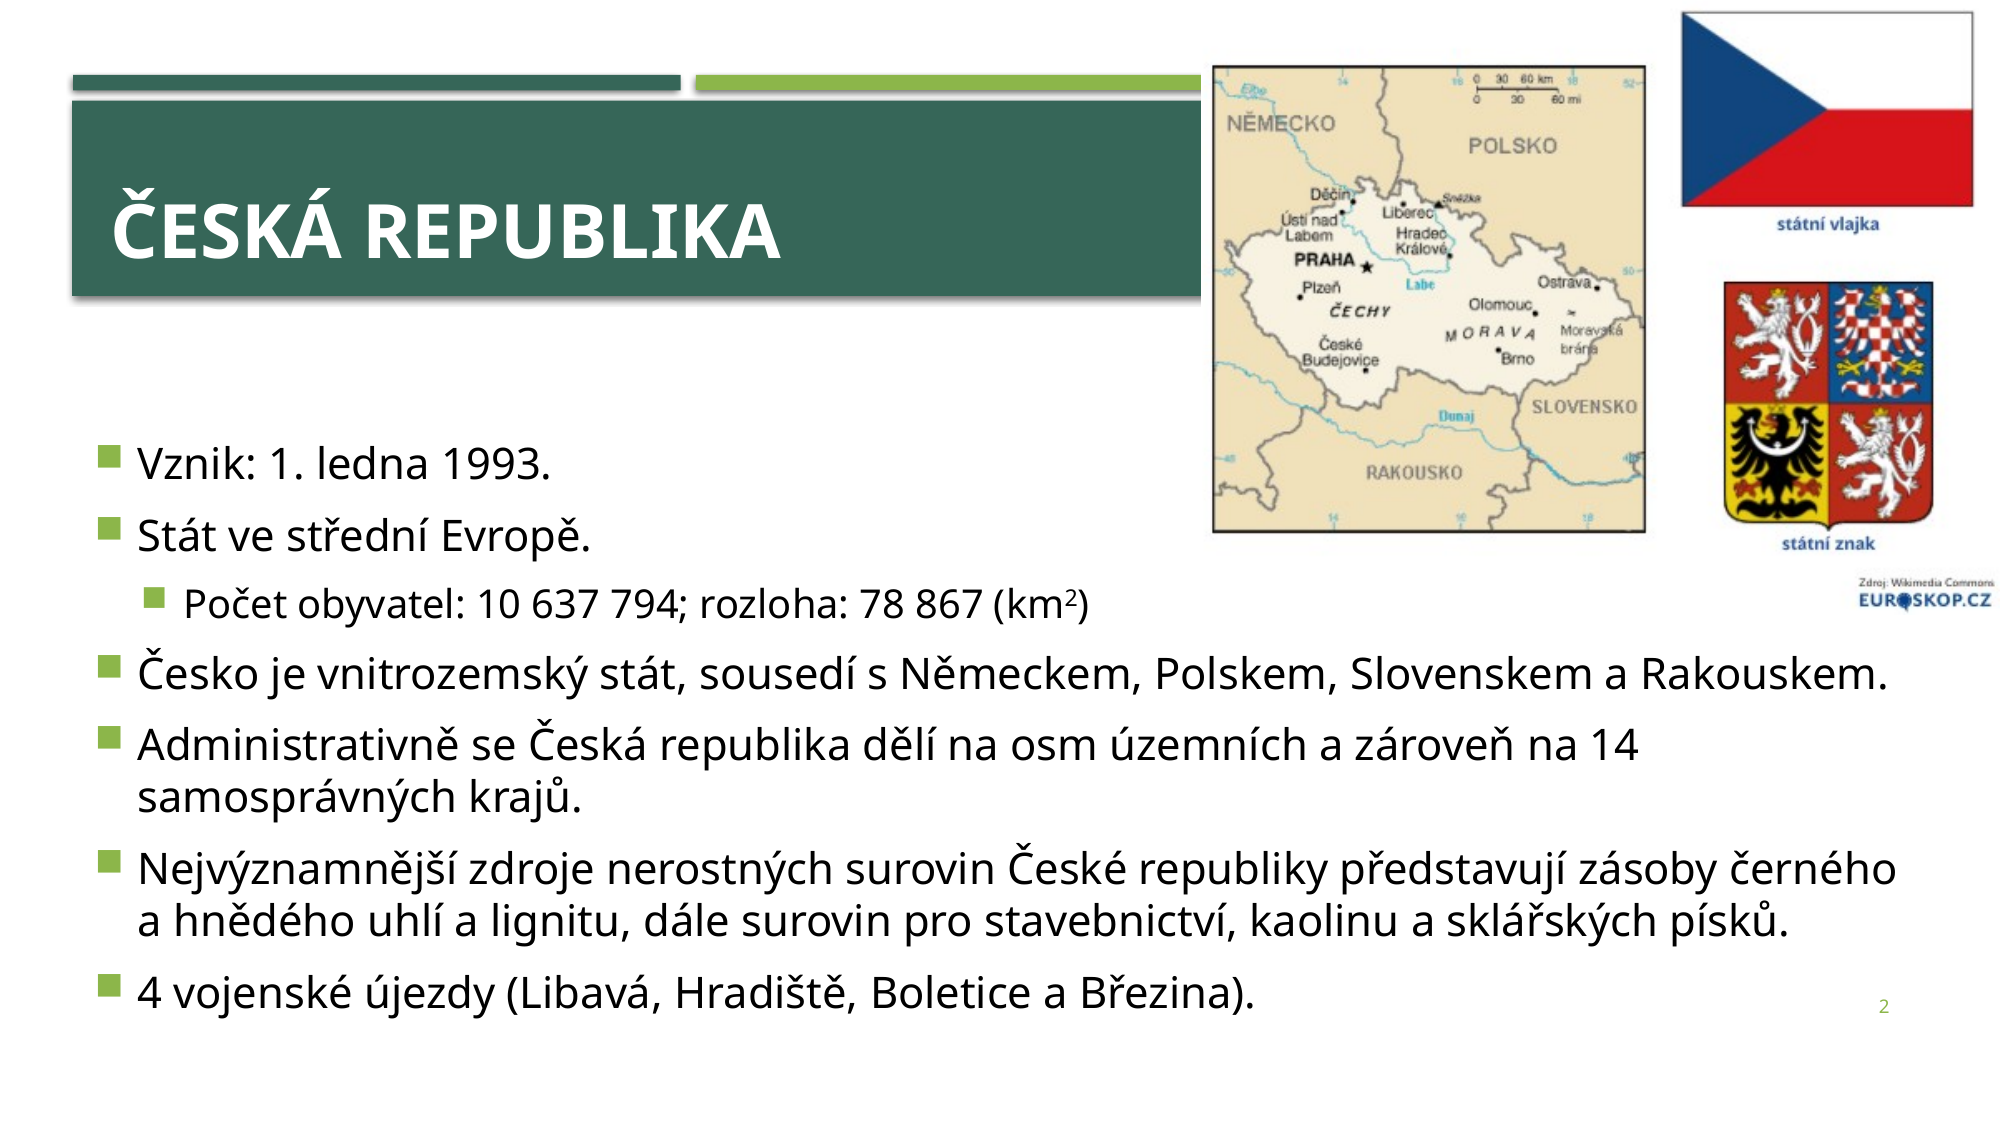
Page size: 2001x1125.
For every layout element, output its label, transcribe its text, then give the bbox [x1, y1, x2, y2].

list Vznik: 1. ledna 1993. Stát ve střední Evropě. Počet obyvatel: 10 637 794; rozloha: 78 867 (km2) Česko je vnitrozemský stát, sousedí s Německem, Polskem, Slovenskem a Rakouskem. Administrativně se Česká republika dělí na osm územních a zároveň na 14 samosprávných krajů. Nejvýznamnější zdroje nerostných surovin České republiky představují zásoby černého a hnědého uhlí a lignitu, dále surovin pro stavebnictví, kaolinu a sklářských písků. 4 vojenské újezdy (Libavá, Hradiště, Boletice a Březina). [78, 380, 1922, 1073]
slide_number 2 [1732, 977, 1905, 1037]
picture [1200, 0, 2000, 615]
title Česká republika [95, 115, 1195, 282]
